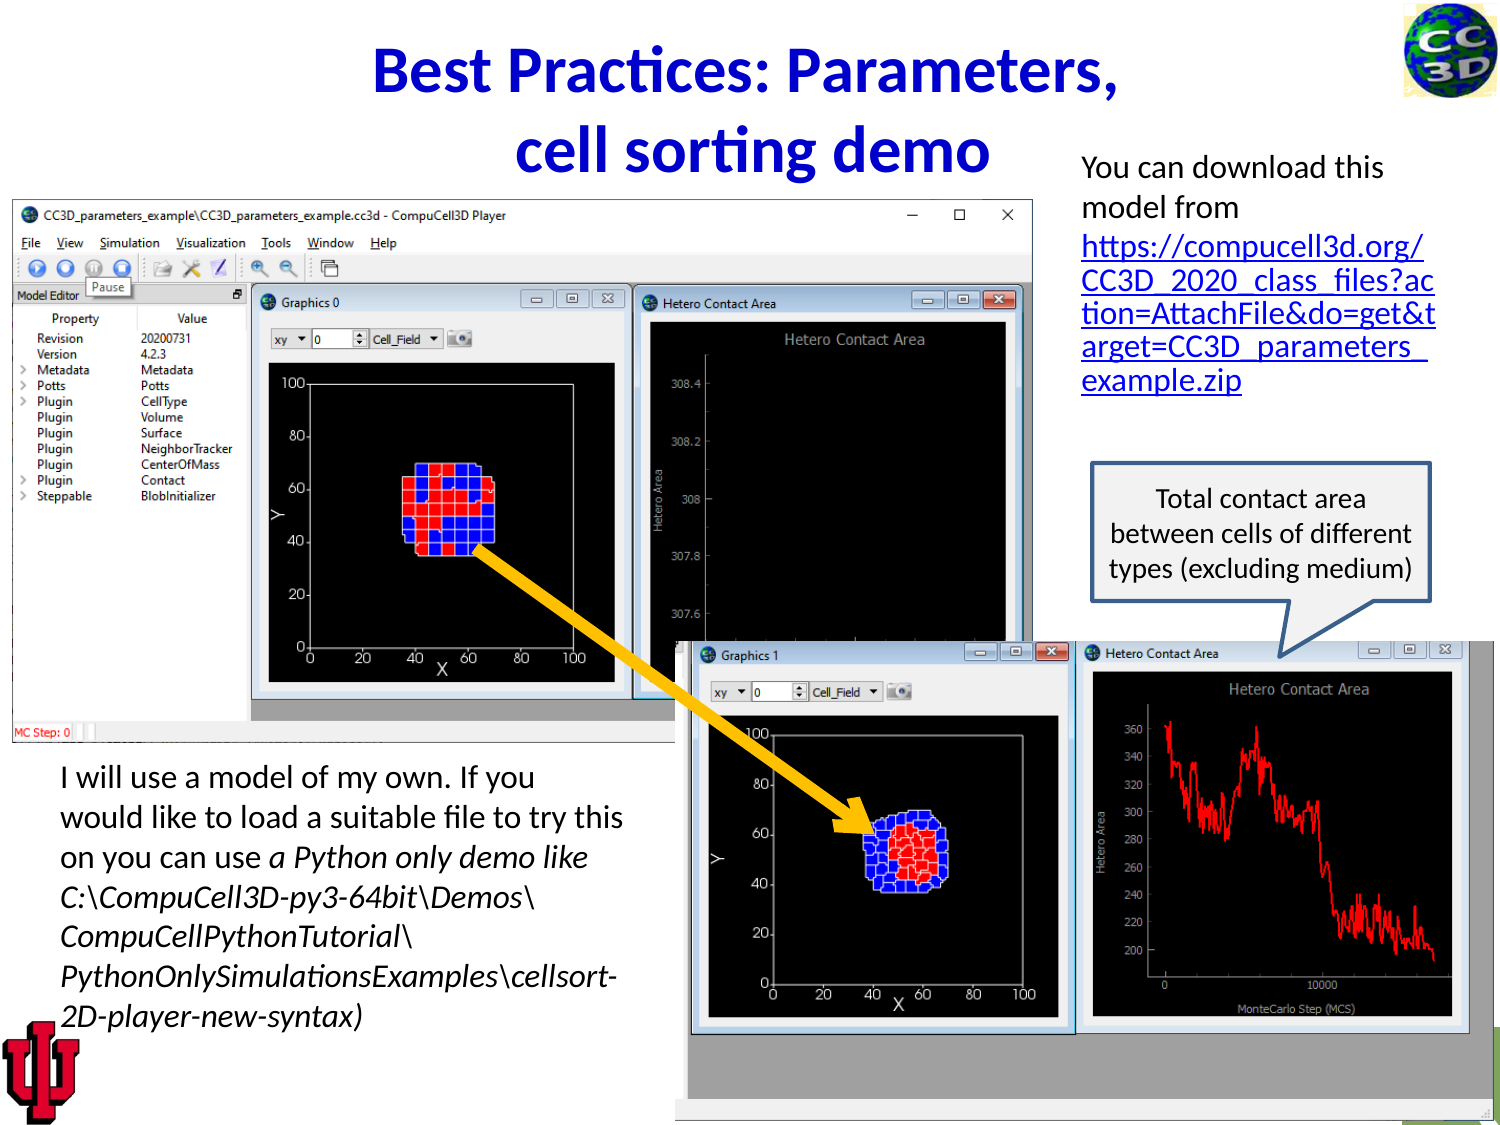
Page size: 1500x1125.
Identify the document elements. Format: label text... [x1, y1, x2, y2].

text_box You can download this model from https://compucell3d.org/CC3D_2020_class_files?action=AttachFile&do=get&target=CC3D_parameters_example.zip [1066, 137, 1456, 272]
picture [1402, 0, 1500, 102]
text_box I will use a model of my own. If you would like to load a suitable file to try this on you can use a Python only demo like C:\CompuCell3D-py3-64bit\Demos\CompuCellPythonTutorial\PythonOnlySimulationsExamples\cellsort-2D-player-new-syntax) [45, 752, 641, 1042]
picture [0, 1020, 80, 1125]
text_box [474, 547, 876, 835]
picture [12, 199, 1500, 1125]
text_box Total contact area between cells of different types (excluding medium) [1090, 460, 1432, 639]
title Best Practices: Parameters, cell sorting demo [78, 12, 1429, 200]
